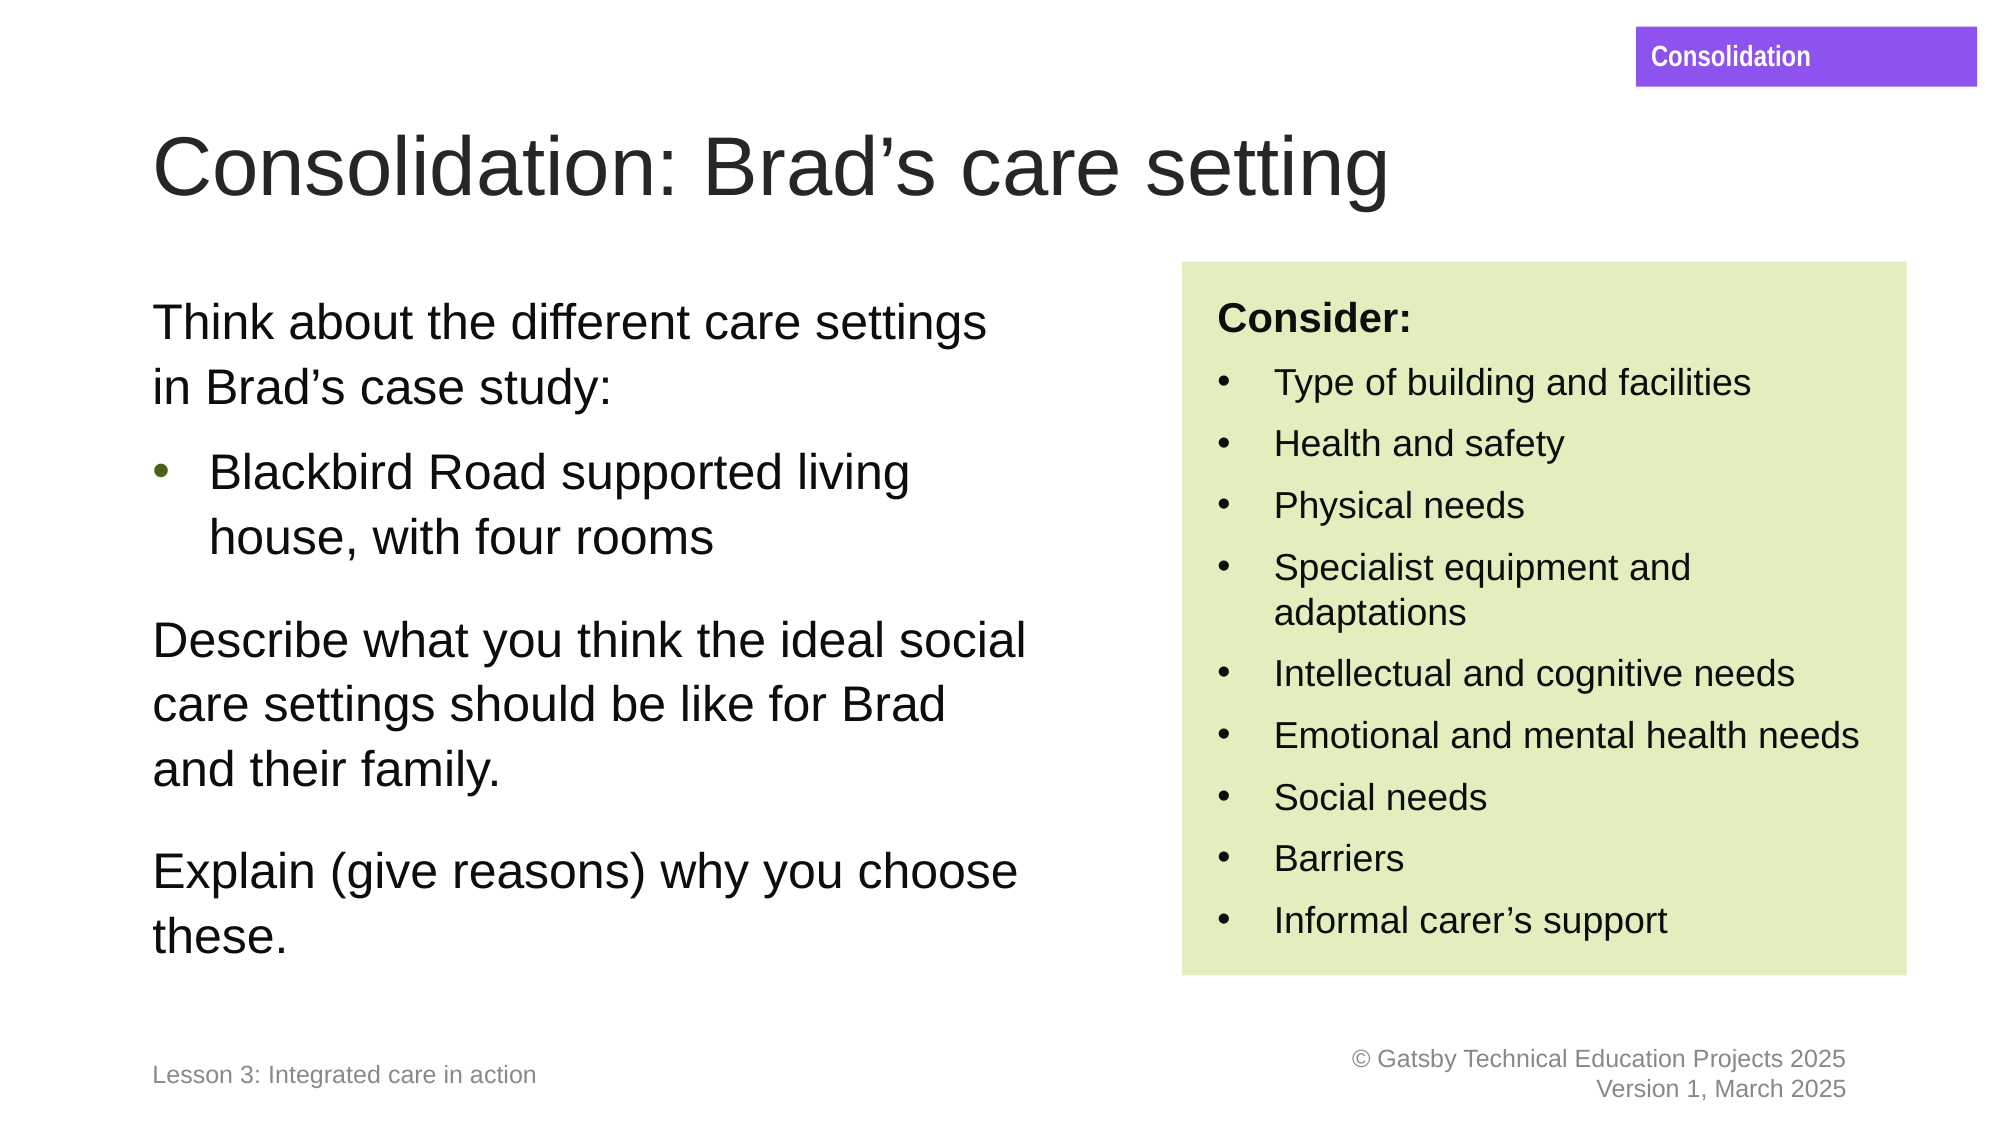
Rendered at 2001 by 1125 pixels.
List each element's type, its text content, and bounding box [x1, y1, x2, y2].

title Consolidation: Brad’s care setting [137, 59, 1863, 278]
list Lesson 3: Integrated care in action [137, 1042, 829, 1103]
list Think about the different care settings in Brad’s case study: Blackbird Road supported living house, with four rooms Describe what you think the ideal social care settings should be like for Brad and their family. Explain (give reasons) why you choose these. [137, 277, 1054, 992]
text_box Consider: Type of building and facilities Health and safety Physical needs Specialist equipment and adaptations Intellectual and cognitive needs Emotional and mental health needs Social needs Barriers Informal carer’s support [1182, 261, 1907, 976]
list Consolidation [1636, 26, 1978, 87]
